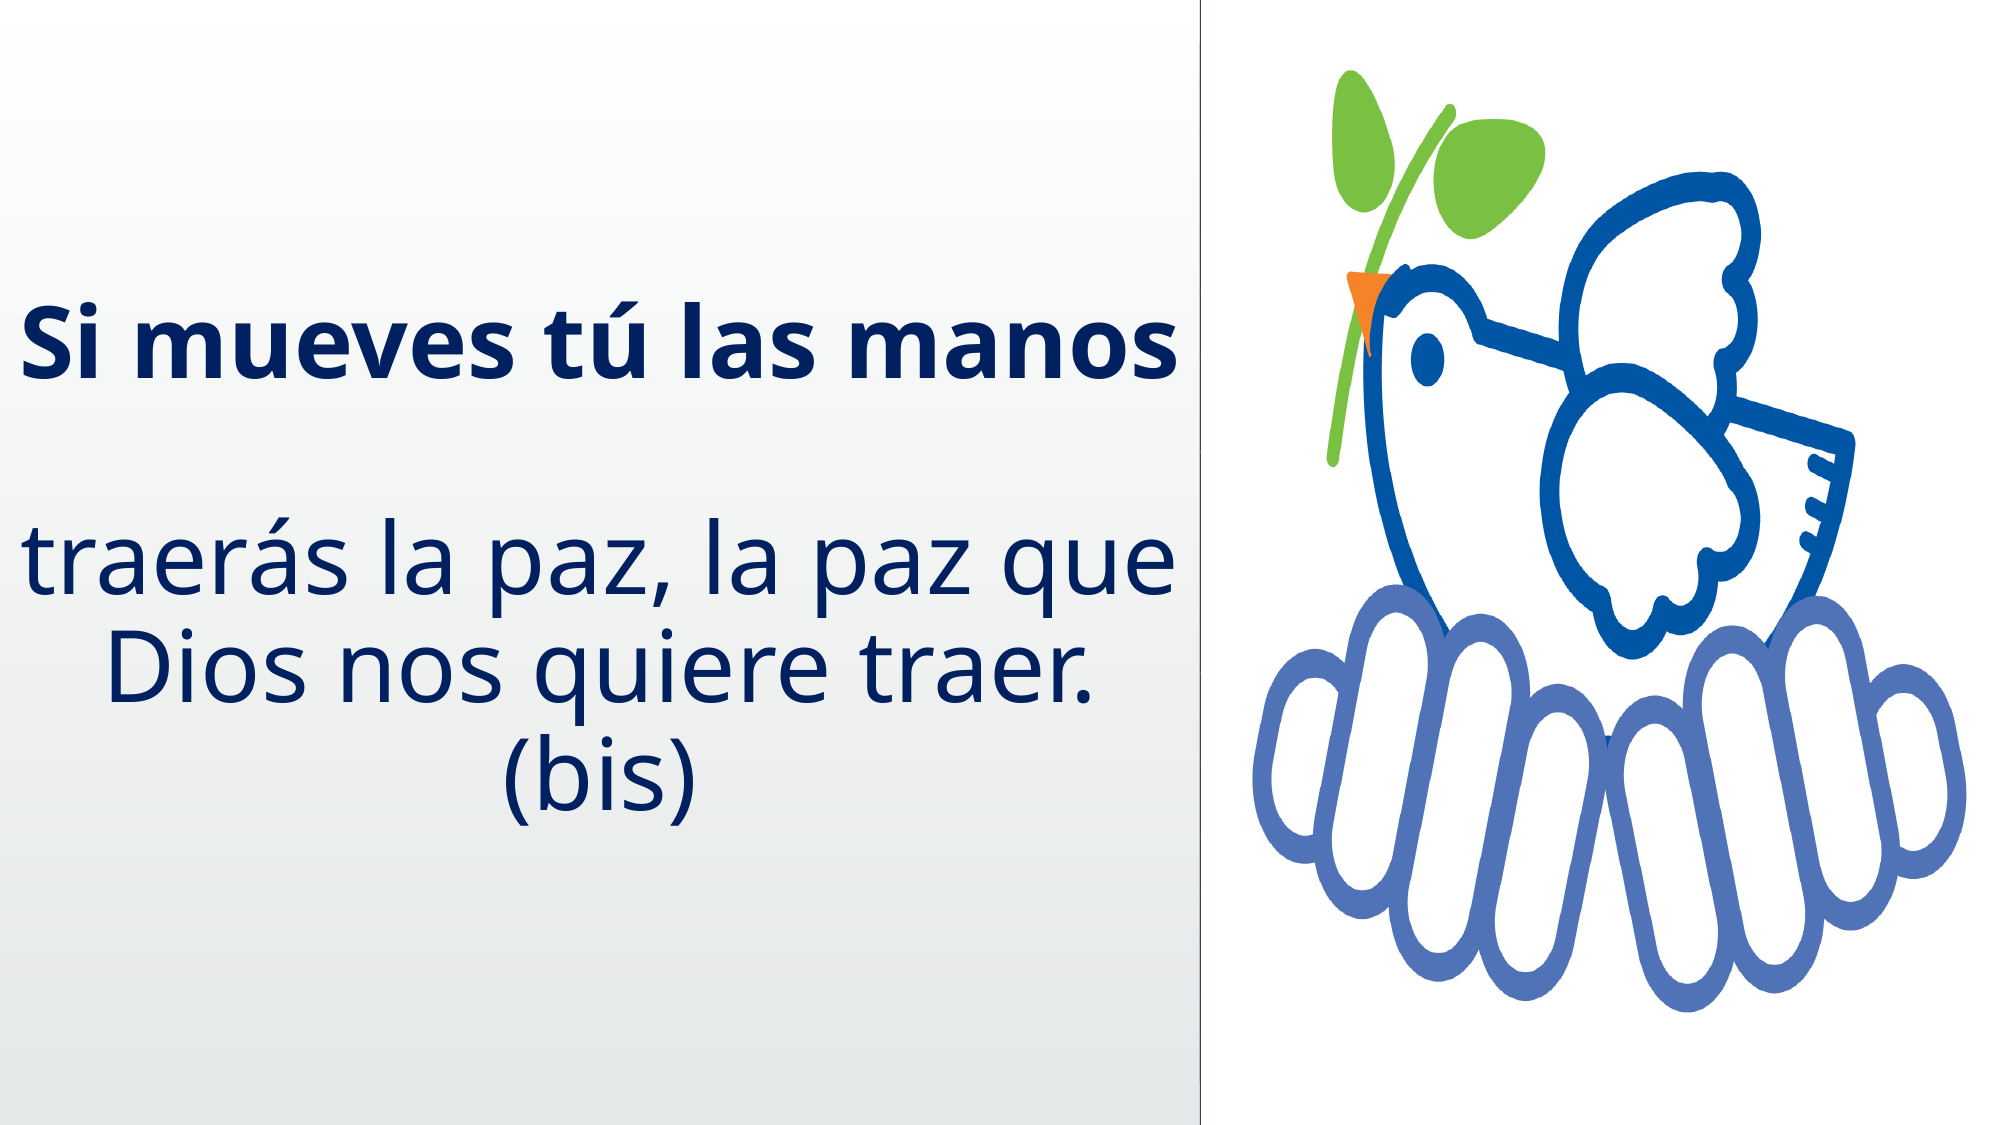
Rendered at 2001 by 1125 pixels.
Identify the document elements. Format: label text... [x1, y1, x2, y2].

picture [1200, 0, 2000, 1125]
title Si mueves tú las manos traerás la paz, la paz que Dios nos quiere traer. (bis) [0, 0, 1200, 1125]
